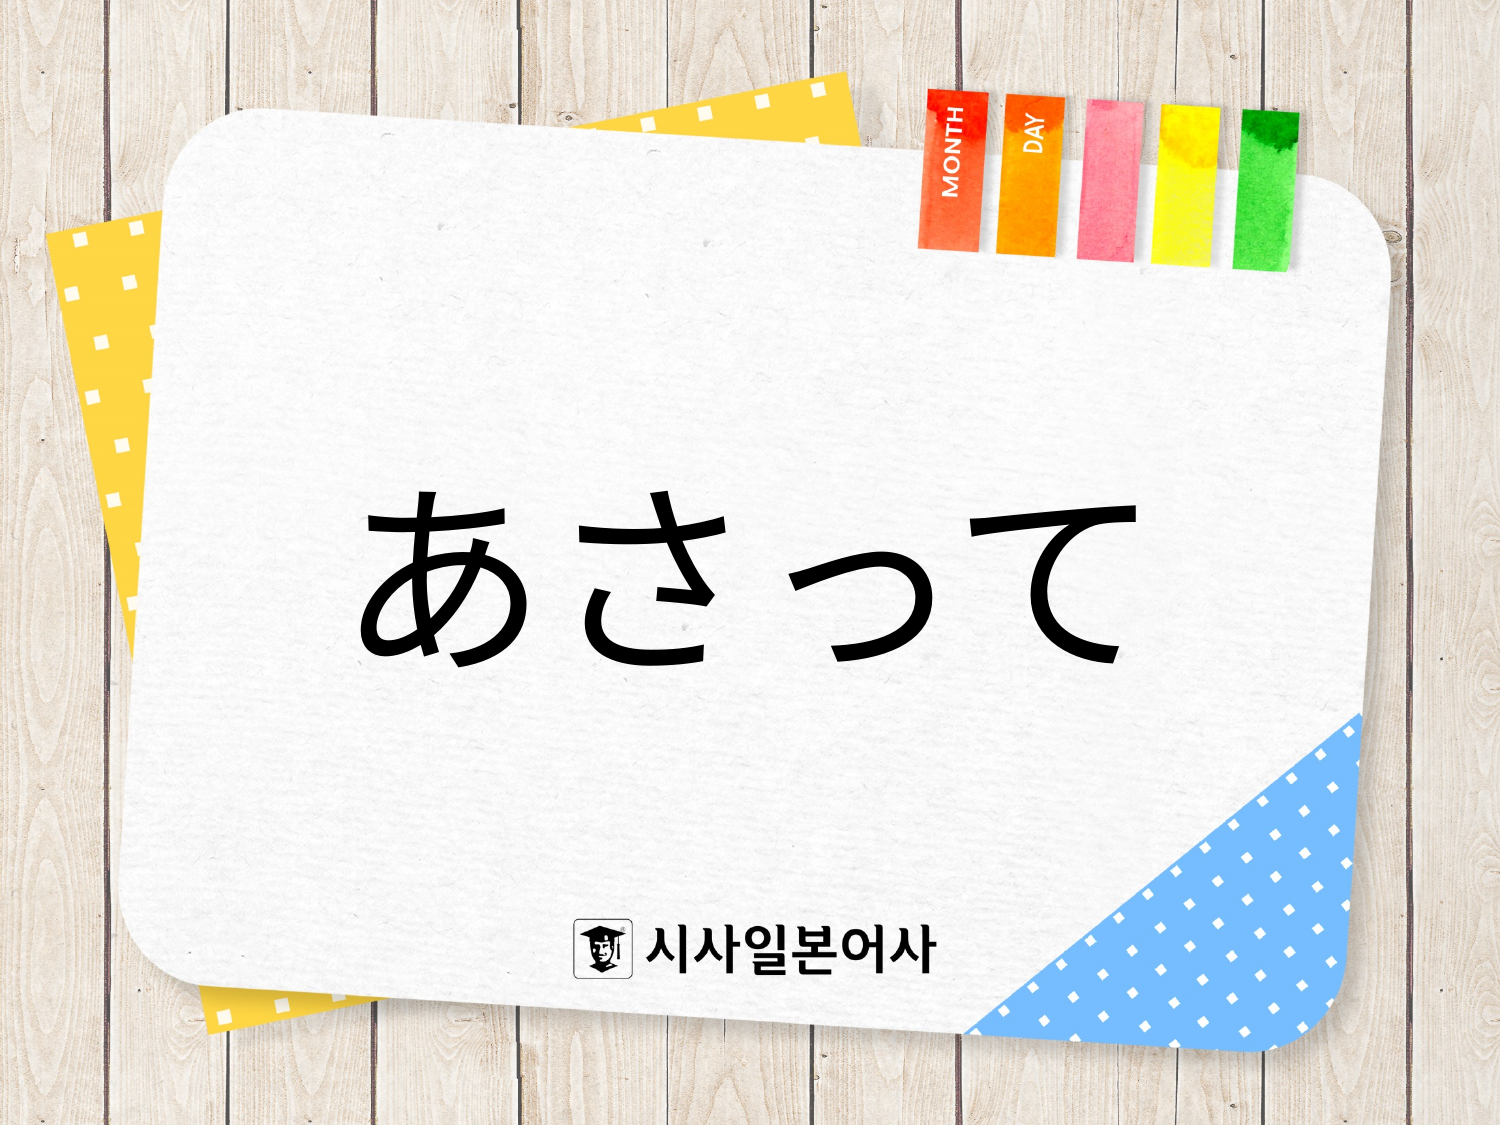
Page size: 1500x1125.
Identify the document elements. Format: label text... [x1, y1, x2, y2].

picture [0, 0, 1500, 1125]
title あさって [75, 338, 1425, 811]
